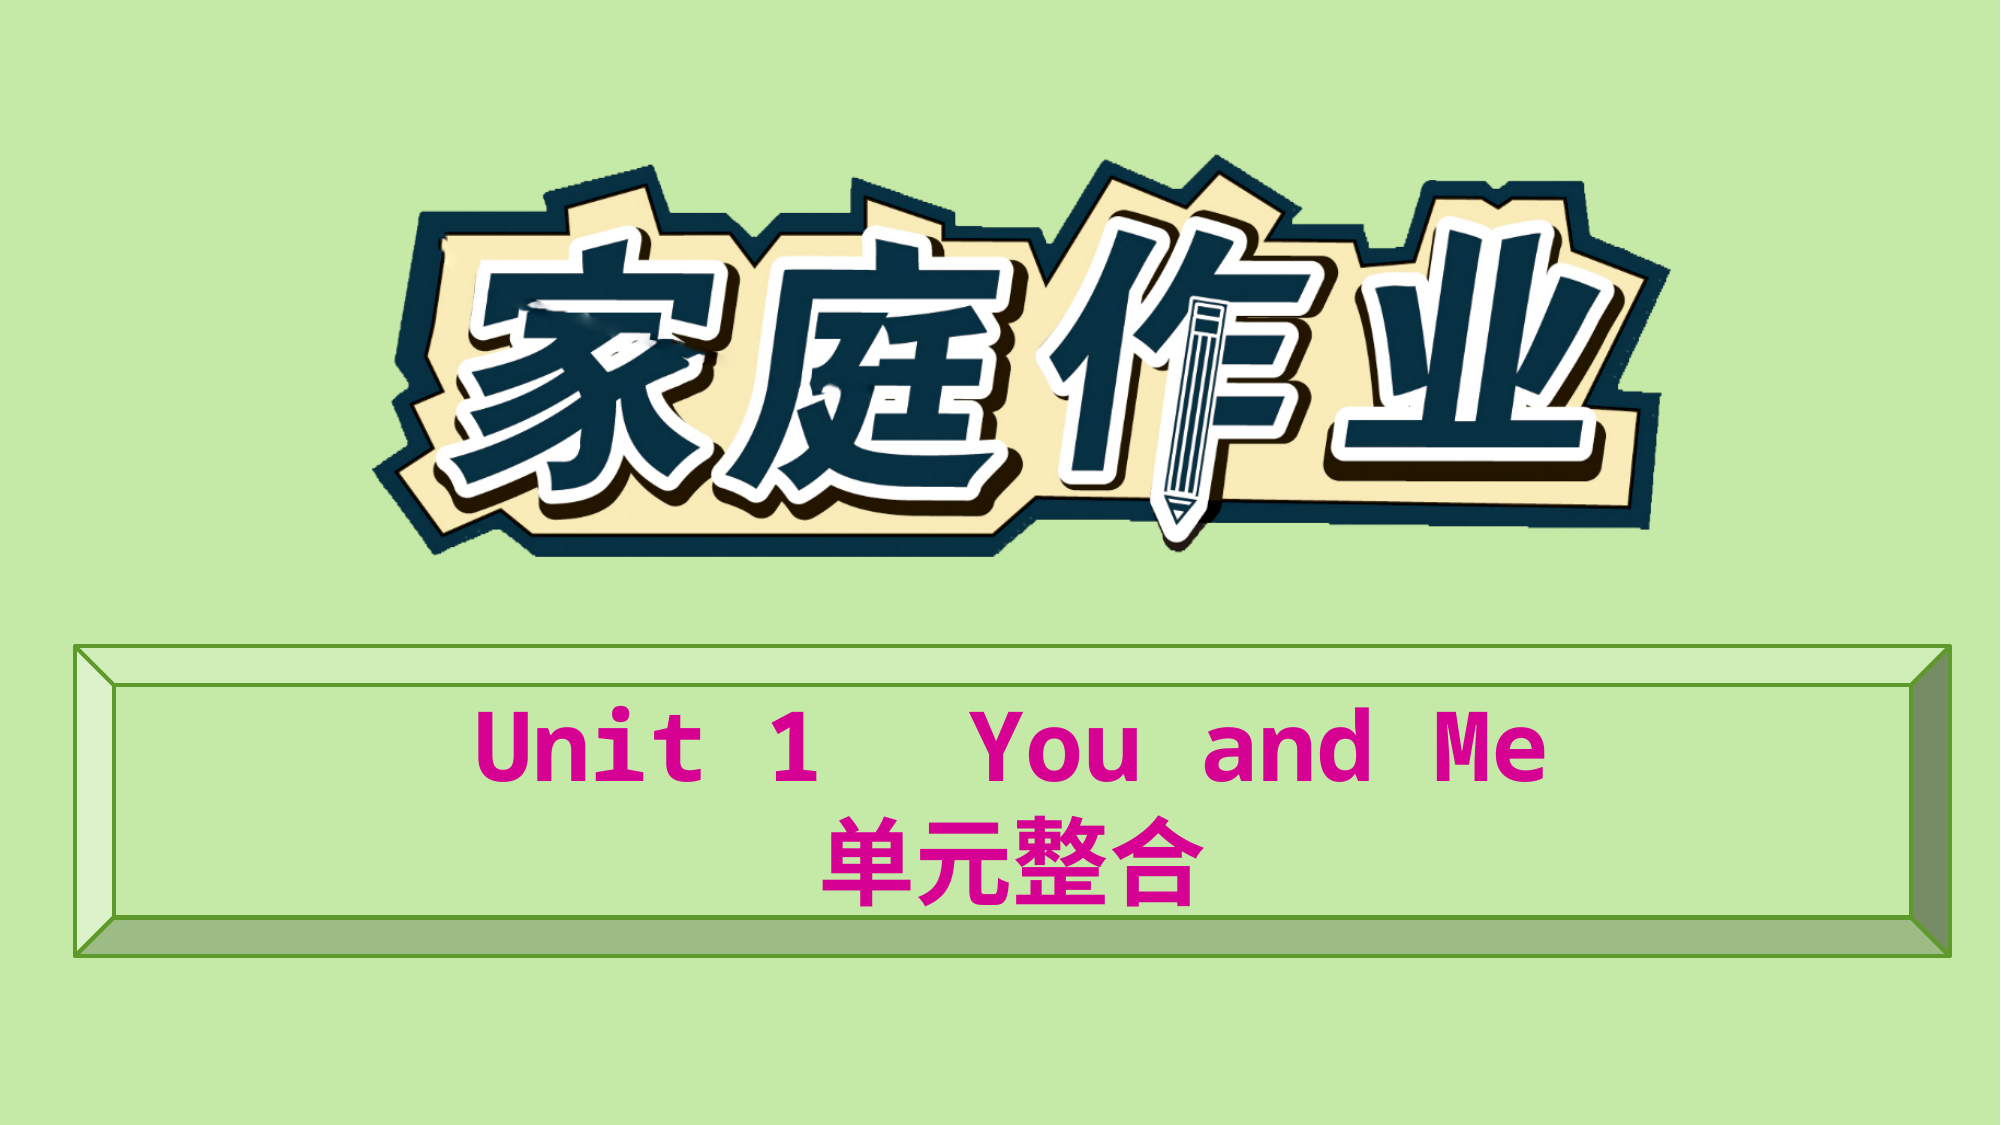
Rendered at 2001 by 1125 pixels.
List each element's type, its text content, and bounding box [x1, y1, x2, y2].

text_box Unit 1 You and Me 单元整合 [73, 644, 1952, 958]
picture [369, 87, 1675, 644]
